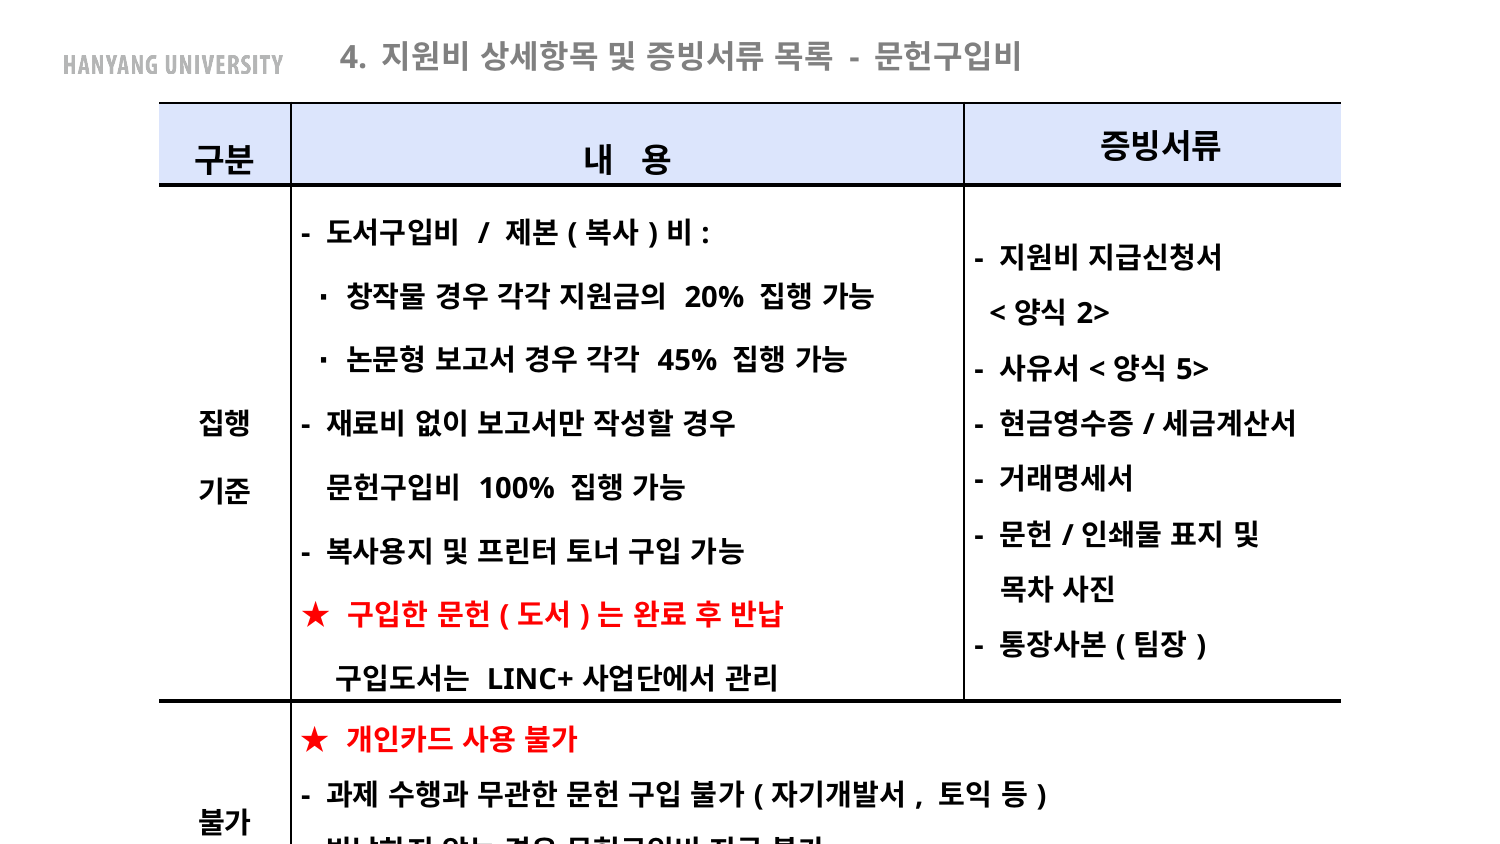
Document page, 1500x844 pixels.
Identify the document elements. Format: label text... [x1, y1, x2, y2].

table_cell 불가 예시 [159, 703, 290, 844]
table_cell ★ 개인카드 사용 불가 - 과제 수행과 무관한 문헌 구입 불가(자기개발서, 토익 등) - 반납하지 않는 경우 문헌구입비 지급 불가 - 인쇄비 사용 시 증빙서류 제출하지 않을 경우, 영수증에 정확한 내역이 명시되어 있지 않을 경우 지급 불가 [292, 703, 1341, 844]
table_cell - 지원비 지급신청서 <양식2> - 사유서<양식5> - 현금영수증/세금계산서 - 거래명세서 - 문헌/인쇄물 표지 및 목차 사진 - 통장사본(팀장) [965, 187, 1341, 699]
table_header 증빙서류 [965, 104, 1341, 183]
table_header 내 용 [292, 104, 963, 183]
table_cell - 도서구입비 / 제본(복사)비: ∙ 창작물 경우 각각 지원금의 20% 집행 가능 ∙ 논문형 보고서 경우 각각 45% 집행 가능 - 재료비 없이 보고서만 작성할 경우 문헌구입비 100% 집행 가능 - 복사용지 및 프린터 토너 구입 가능 ★ 구입한 문헌(도서)는 완료 후 반납 구입도서는 LINC+사업단에서 관리 [292, 187, 963, 699]
table_cell 집행 기준 [159, 187, 290, 699]
table_header 구분 [159, 104, 290, 183]
list 4. 지원비 상세항목 및 증빙서류 목록 - 문헌구입비 [324, 29, 1365, 83]
picture [63, 55, 283, 75]
